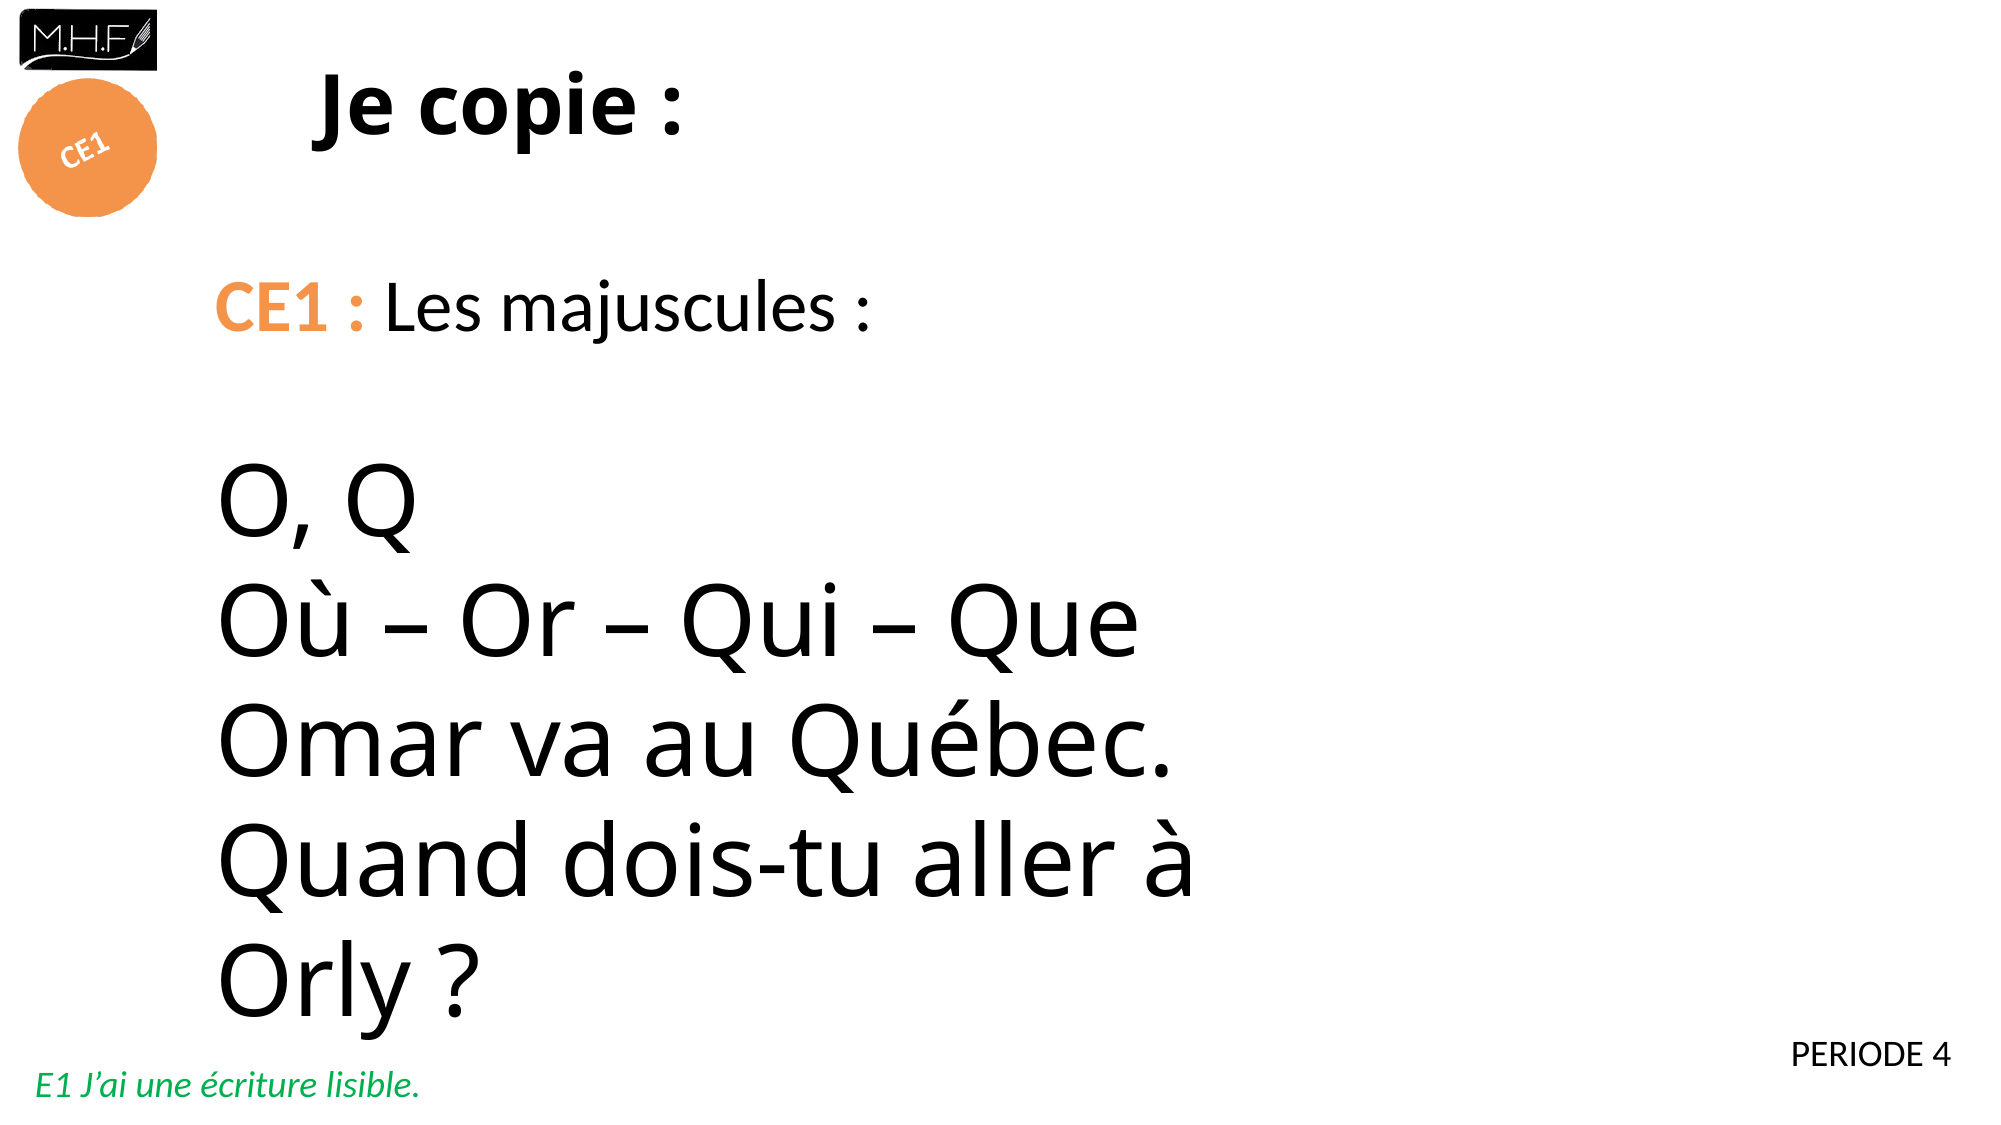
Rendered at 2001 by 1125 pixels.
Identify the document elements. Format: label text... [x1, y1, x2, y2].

text_box Je copie : [303, 7, 1549, 208]
text_box CE1 : Les majuscules : O, Q Où – Or – Qui – Que Omar va au Québec. Quand dois-tu aller à Orly ? [200, 249, 1475, 1125]
picture [16, 7, 157, 74]
text_box PERIODE 4 [1475, 1021, 1967, 1082]
picture [18, 78, 157, 218]
text_box E1 J’ai une écriture lisible. [19, 1052, 200, 1125]
